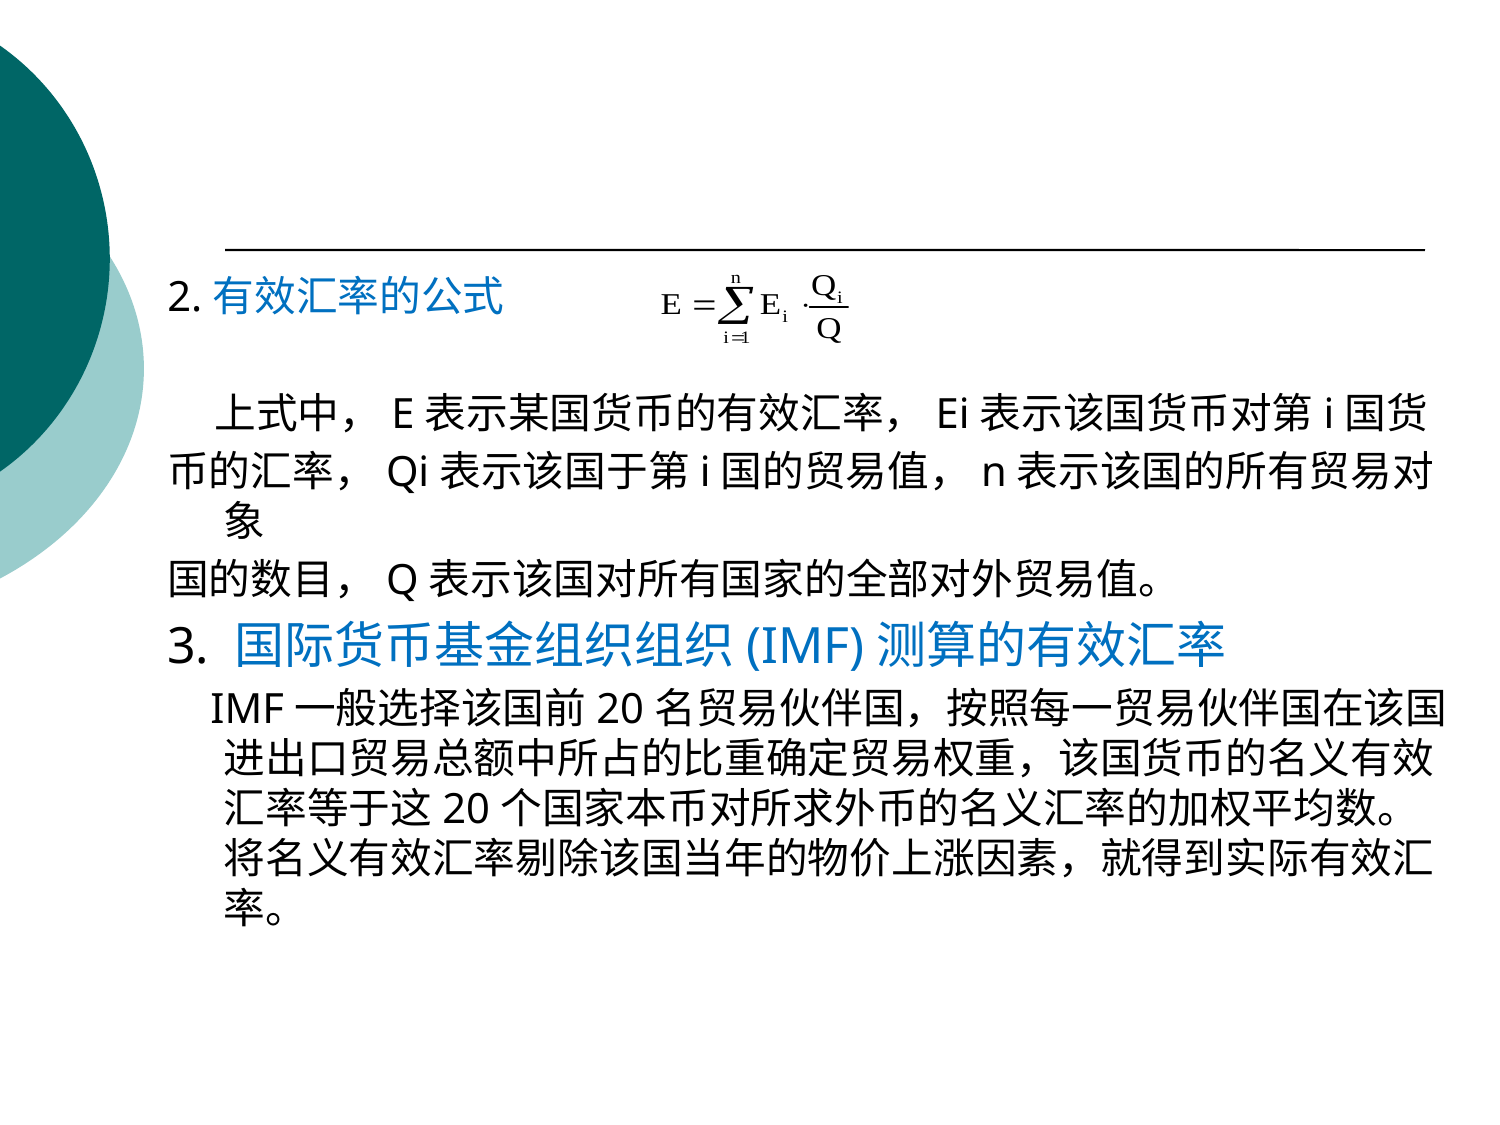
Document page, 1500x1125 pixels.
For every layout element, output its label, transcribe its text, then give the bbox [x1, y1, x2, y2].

list 2.有效汇率的公式 上式中，E表示某国货币的有效汇率，Ei表示该国货币对第i国货 币的汇率，Qi表示该国于第i国的贸易值，n表示该国的所有贸易对象 国的数目，Q表示该国对所有国家的全部对外贸易值。 3. 国际货币基金组织组织(IMF)测算的有效汇率 IMF一般选择该国前20名贸易伙伴国，按照每一贸易伙伴国在该国进出口贸易总额中所占的比重确定贸易权重，该国货币的名义有效汇率等于这20个国家本币对所求外币的名义汇率的加权平均数。将名义有效汇率剔除该国当年的物价上涨因素，就得到实际有效汇率。 [152, 262, 1466, 988]
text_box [655, 263, 857, 351]
